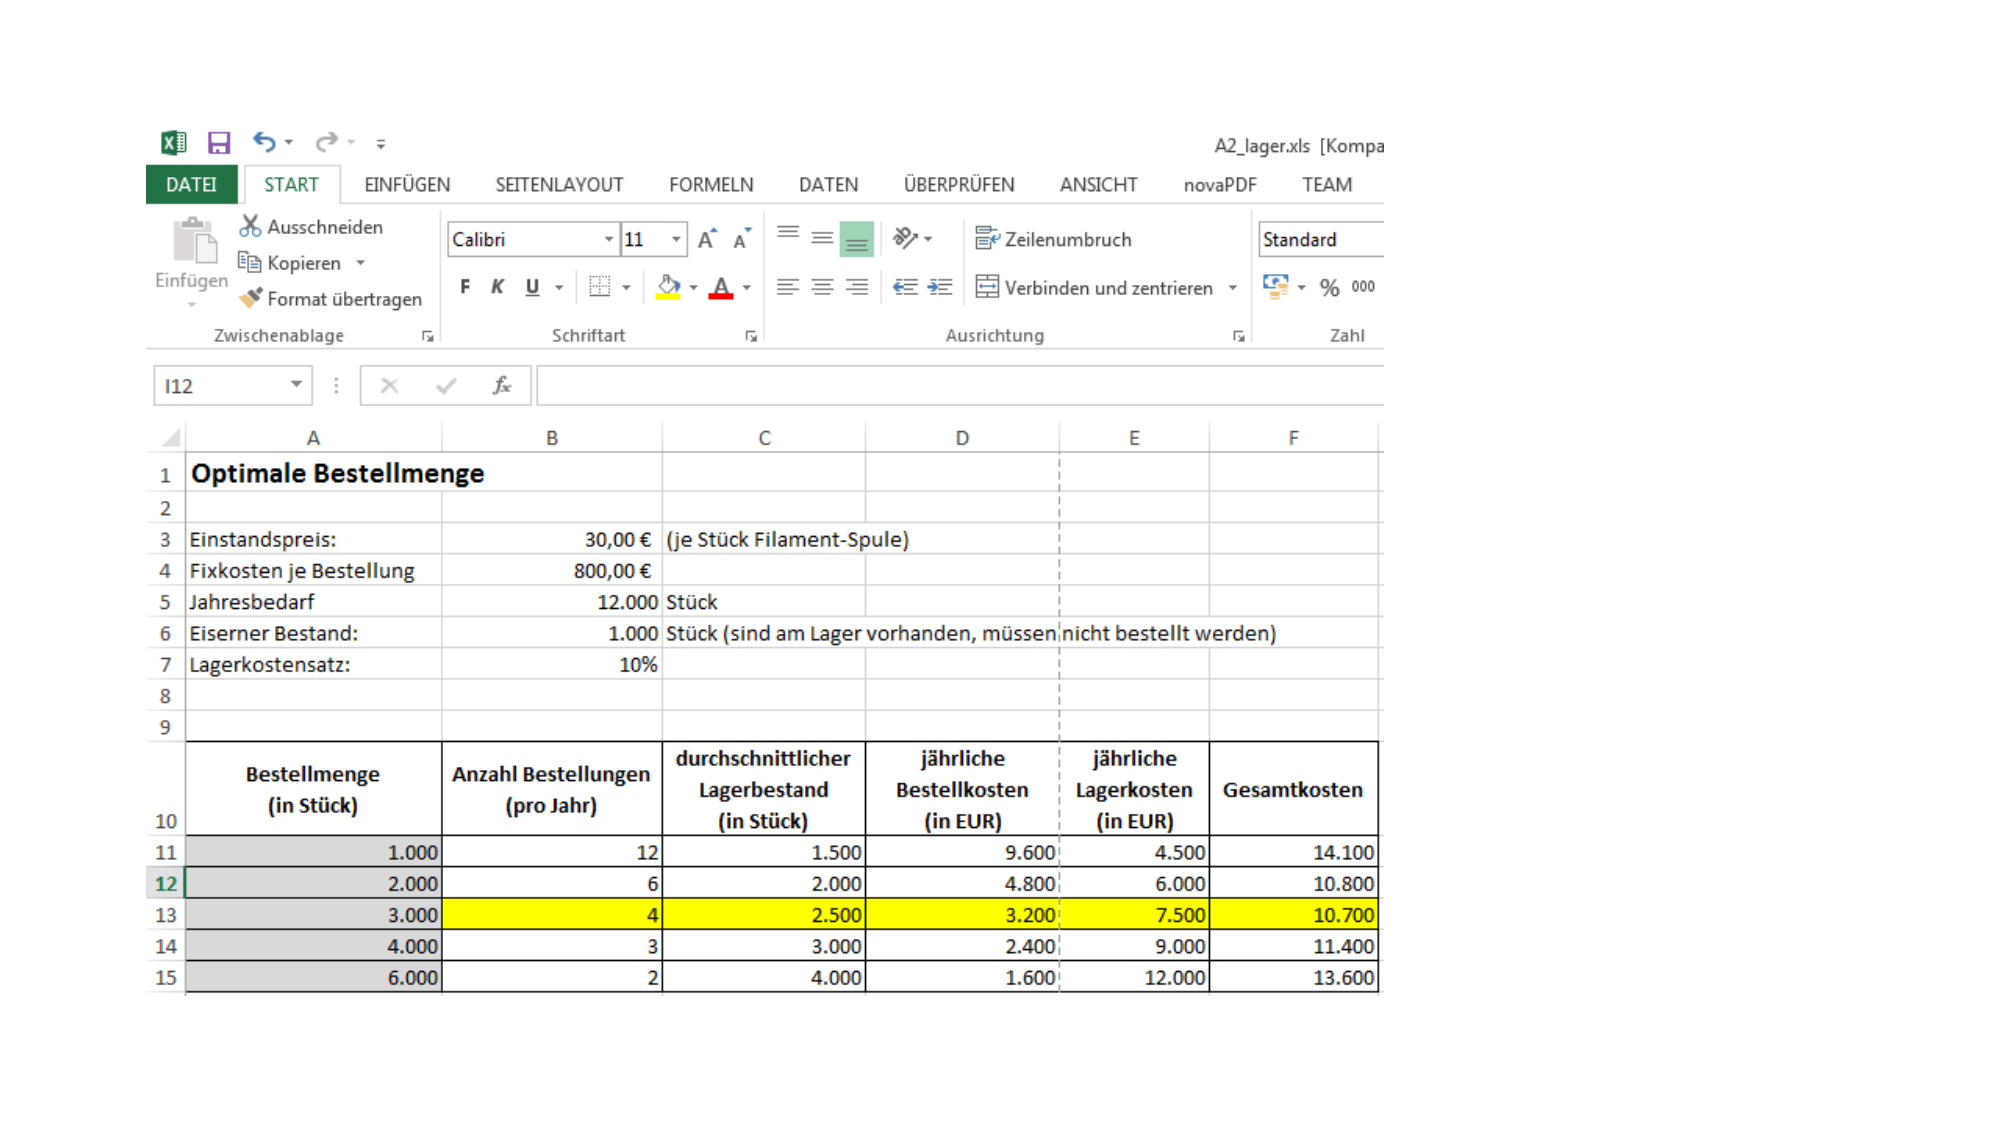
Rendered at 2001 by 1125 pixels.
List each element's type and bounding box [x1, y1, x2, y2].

picture [146, 126, 1384, 996]
